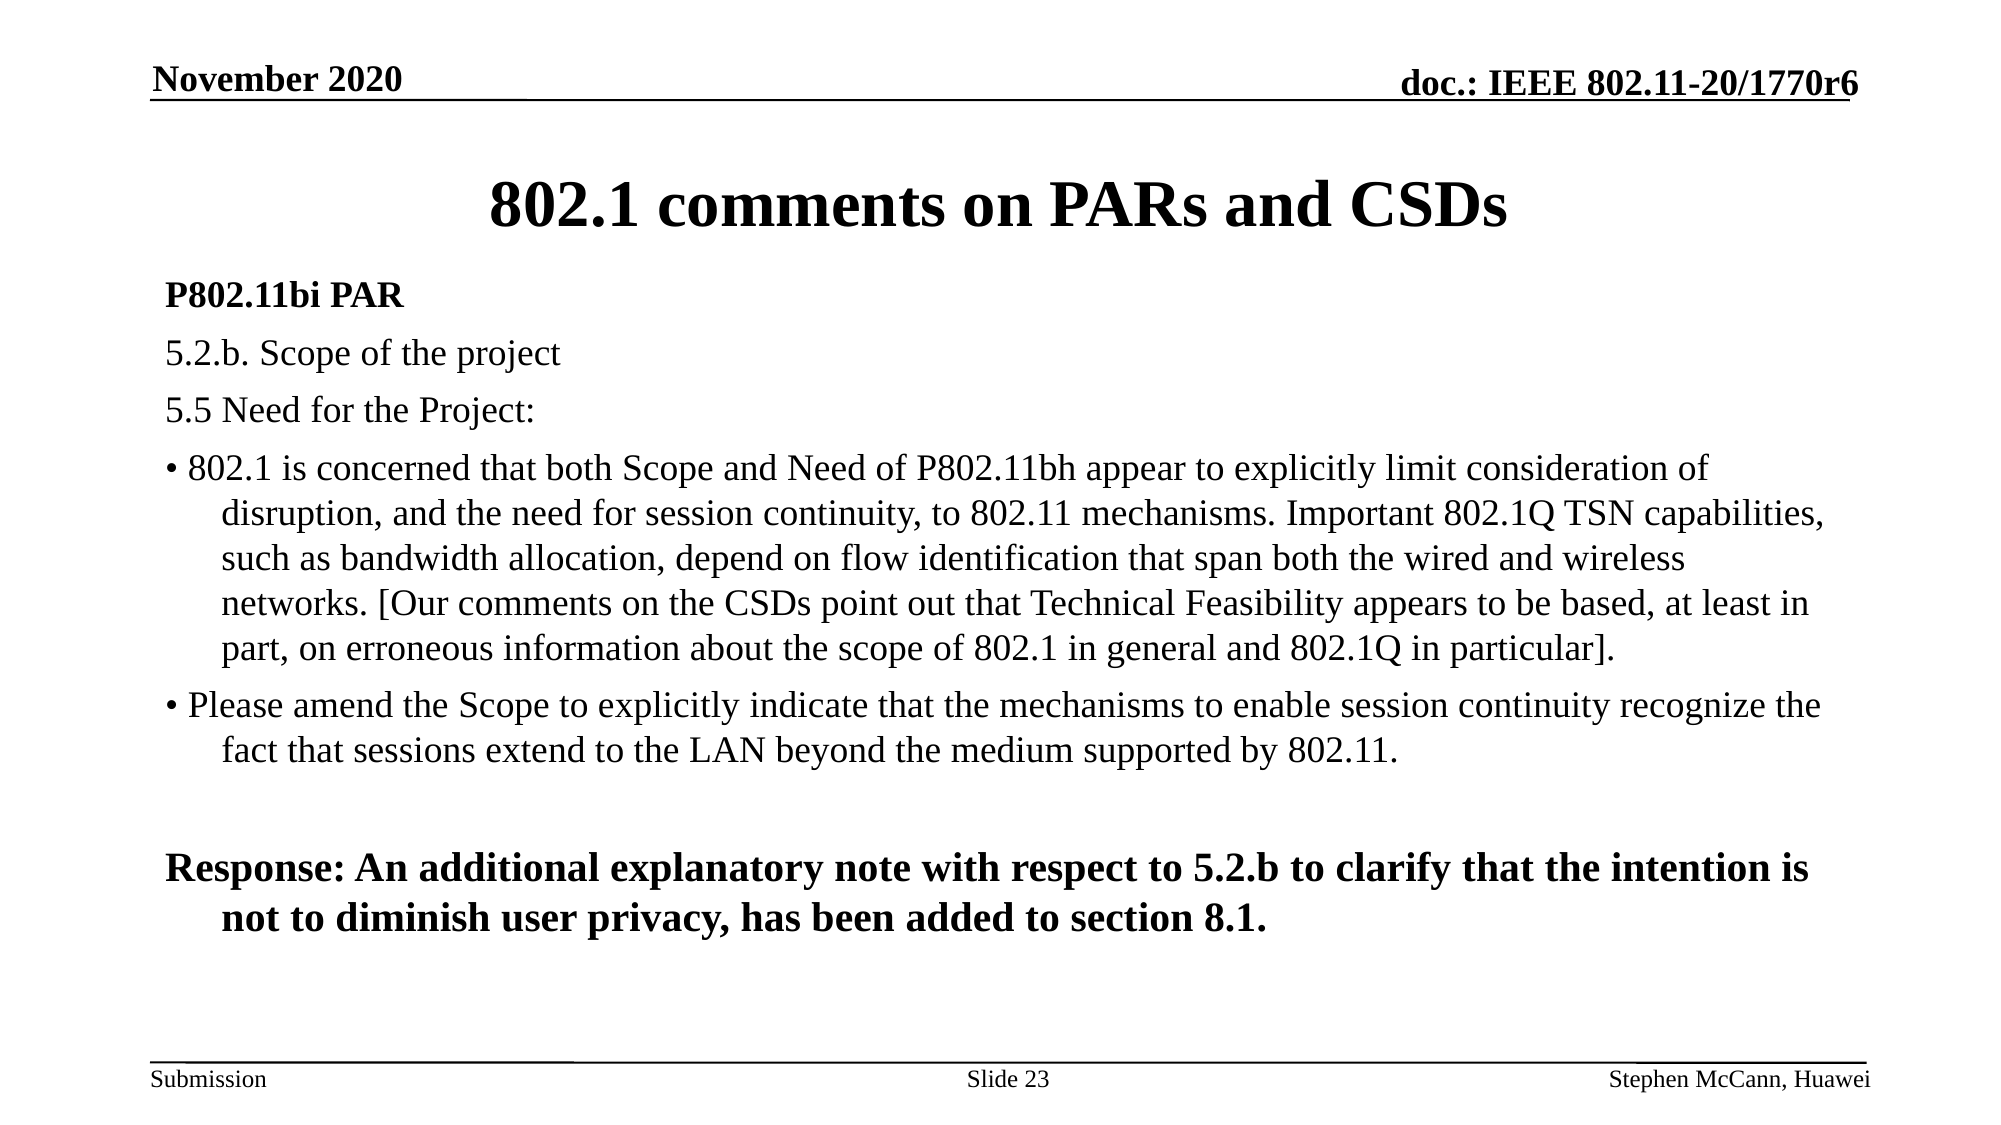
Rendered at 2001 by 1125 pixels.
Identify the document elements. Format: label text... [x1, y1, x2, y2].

title 802.1 comments on PARs and CSDs [149, 112, 1850, 262]
footer Stephen McCann, Huawei [1174, 1061, 1872, 1093]
list P802.11bi PAR 5.2.b. Scope of the project 5.5 Need for the Project: • 802.1 is concerned that both Scope and Need of P802.11bh appear to explicitly limit consideration of disruption, and the need for session continuity, to 802.11 mechanisms. Important 802.1Q TSN capabilities, such as bandwidth allocation, depend on flow identification that span both the wired and wireless networks. [Our comments on the CSDs point out that Technical Feasibility appears to be based, at least in part, on erroneous information about the scope of 802.1 in general and 802.1Q in particular]. • Please amend the Scope to explicitly indicate that the mechanisms to enable session continuity recognize the fact that sessions extend to the LAN beyond the medium supported by 802.11. Response: An additional explanatory note with respect to 5.2.b to clarify that the intention is not to diminish user privacy, has been added to section 8.1. [149, 262, 1850, 1013]
slide_number Slide 23 [950, 1061, 1067, 1123]
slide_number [152, 54, 563, 100]
